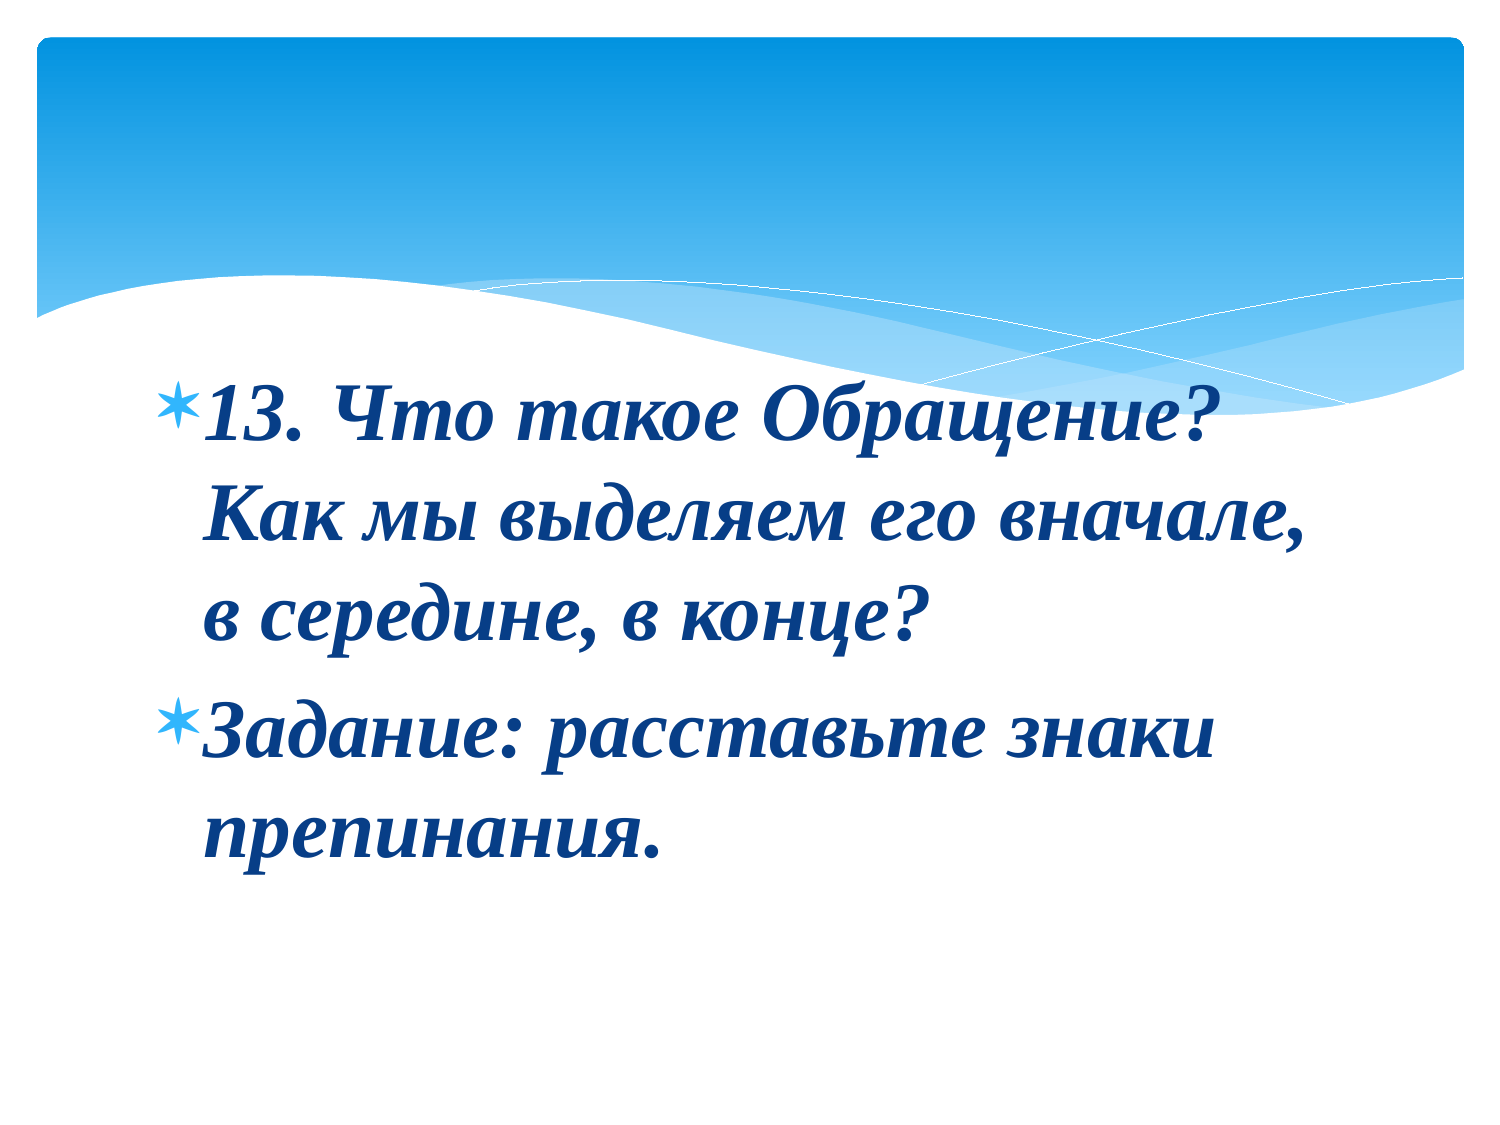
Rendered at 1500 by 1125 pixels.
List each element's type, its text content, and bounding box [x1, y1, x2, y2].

list 13. Что такое Обращение? Как мы выделяем его вначале, в середине, в конце? Задание: расставьте знаки препинания. [143, 349, 1359, 1005]
